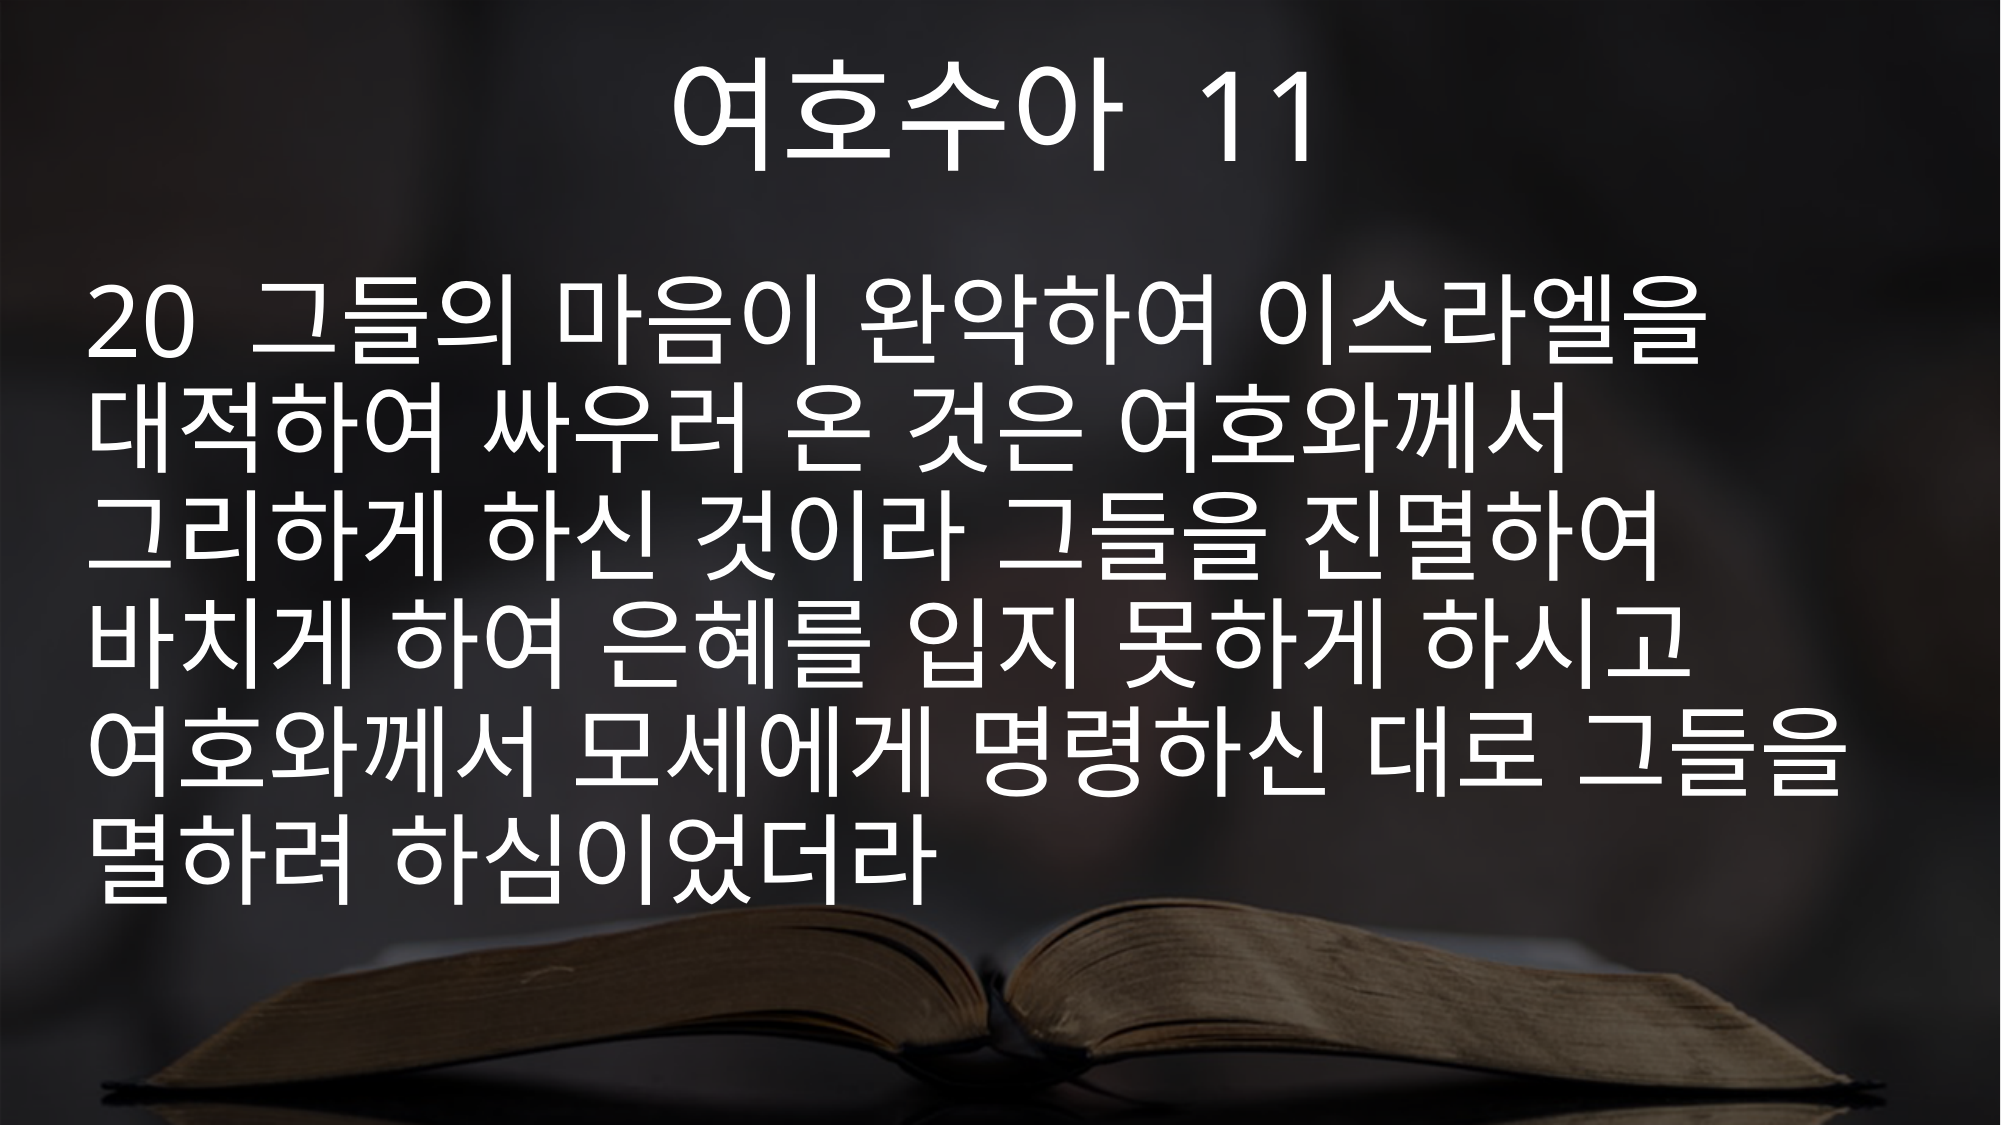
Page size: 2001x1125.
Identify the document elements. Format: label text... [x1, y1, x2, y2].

footer 여호수아 11 [0, 32, 2000, 192]
picture [0, 0, 2001, 1125]
list 20 그들의 마음이 완악하여 이스라엘을 대적하여 싸우러 온 것은 여호와께서 그리하게 하신 것이라 그들을 진멸하여 바치게 하여 은혜를 입지 못하게 하시고 여호와께서 모세에게 명령하신 대로 그들을 멸하려 하심이었더라 [69, 263, 1953, 423]
